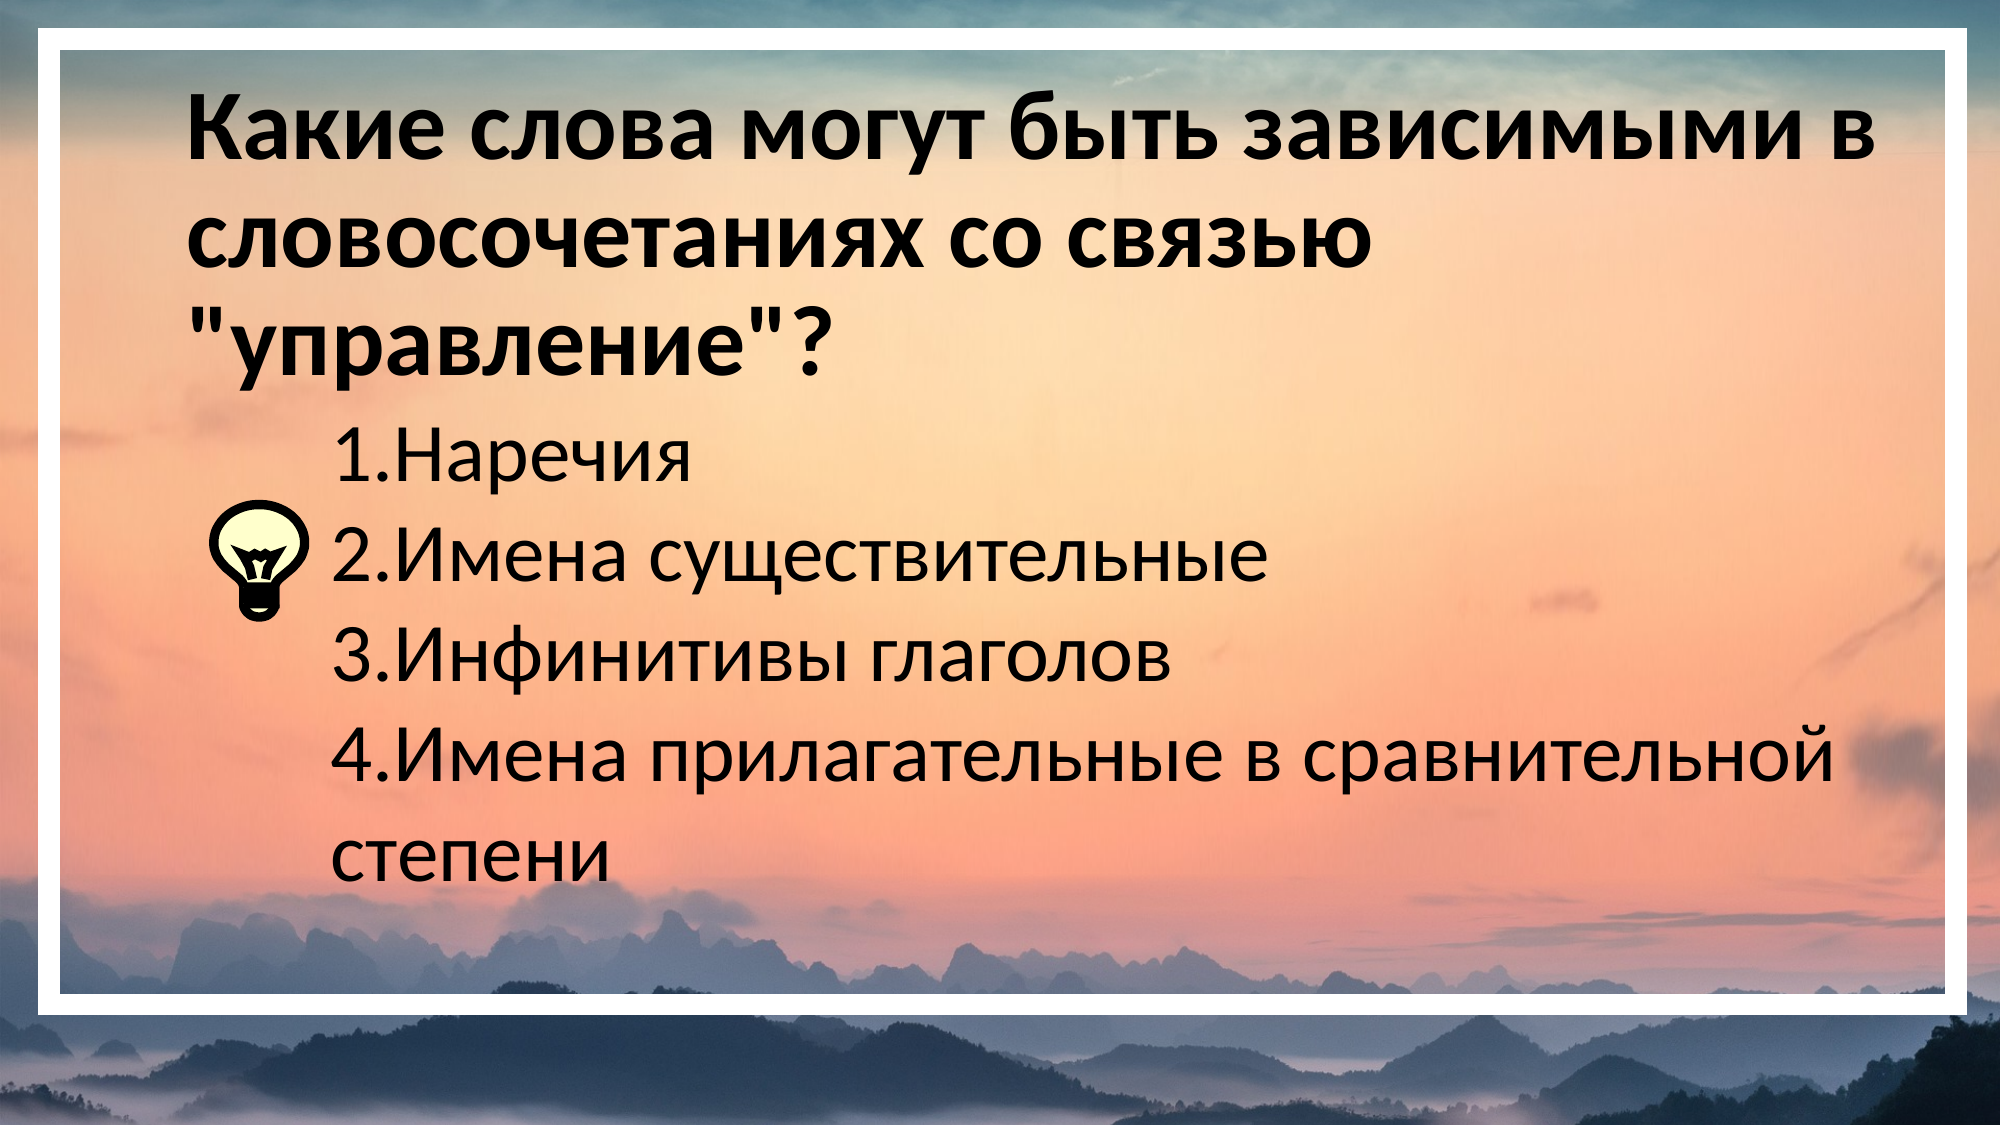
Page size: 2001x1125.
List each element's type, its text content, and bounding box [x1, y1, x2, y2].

text_box [213, 504, 305, 617]
picture [0, 0, 2000, 1125]
text_box 1.Наречия 2.Имена существительные 3.Инфинитивы глаголов 4.Имена прилагательные в сравнительной степени [315, 390, 1909, 951]
list Какие слова могут быть зависимыми в словосочетаниях со связью "управление"? [171, 65, 1897, 780]
